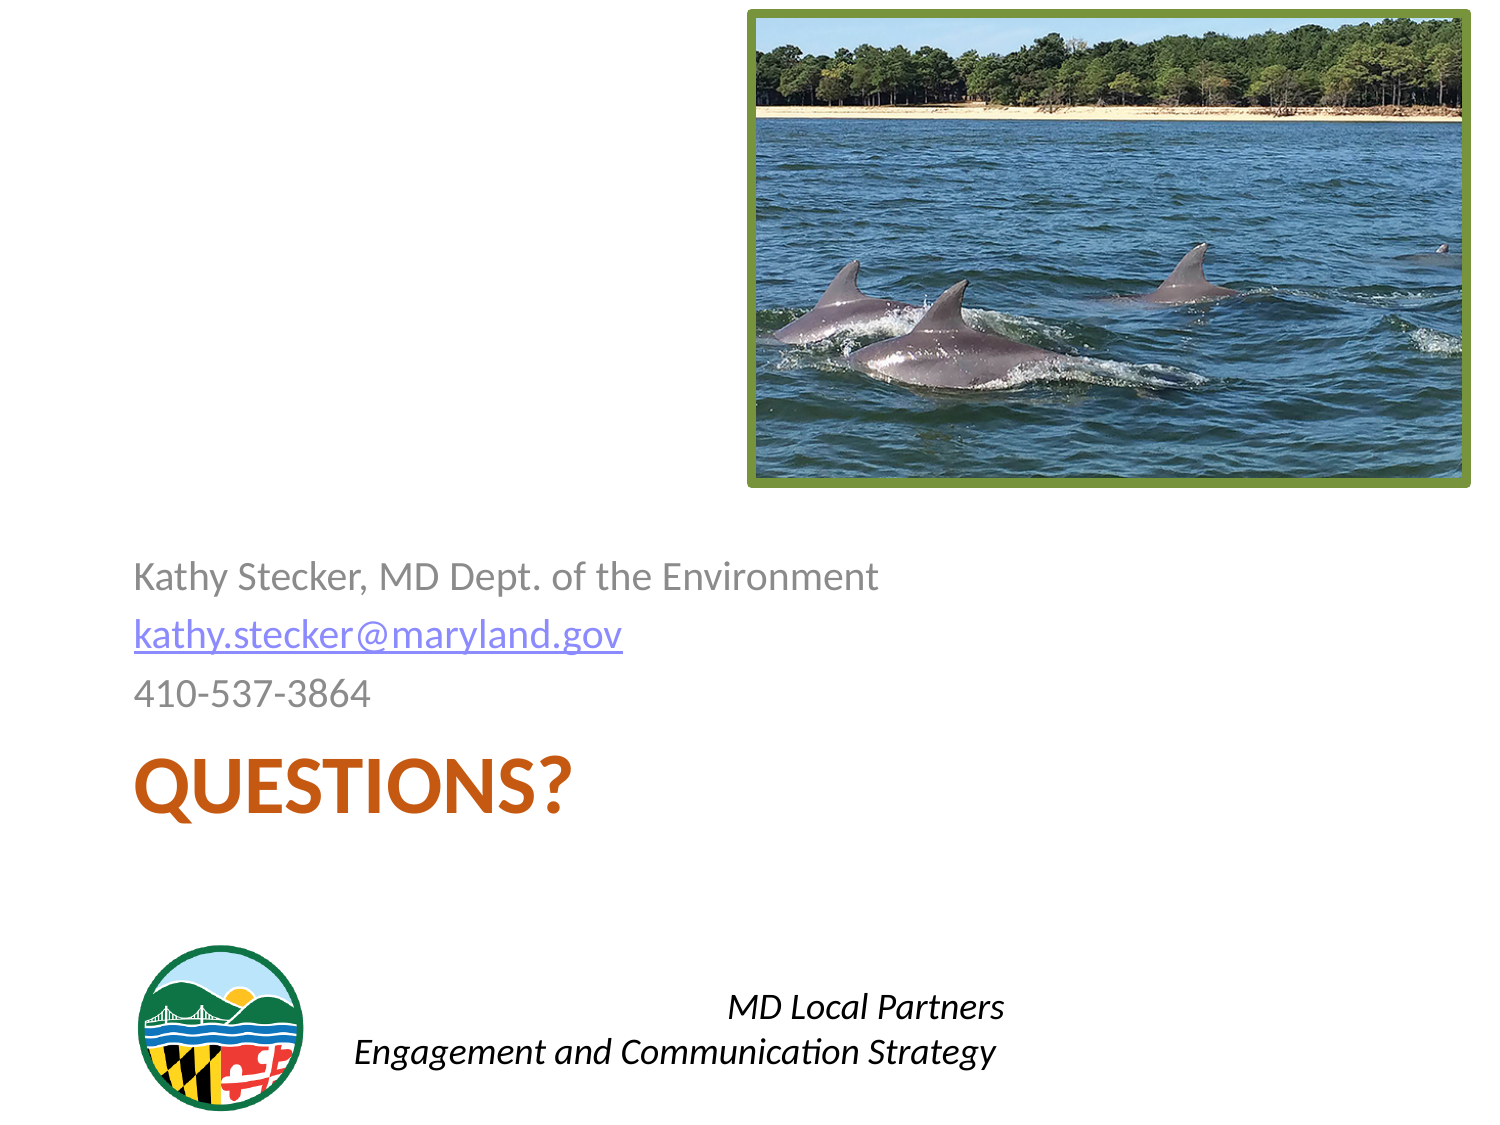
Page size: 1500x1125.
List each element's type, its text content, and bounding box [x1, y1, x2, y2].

title Questions? [118, 723, 1394, 947]
text_box MD Local Partners Engagement and Communication Strategy [308, 974, 1020, 1080]
picture [137, 944, 304, 1112]
picture [755, 18, 1463, 479]
list Kathy Stecker, MD Dept. of the Environment kathy.stecker@maryland.gov 410-537-3864 [118, 476, 1394, 723]
